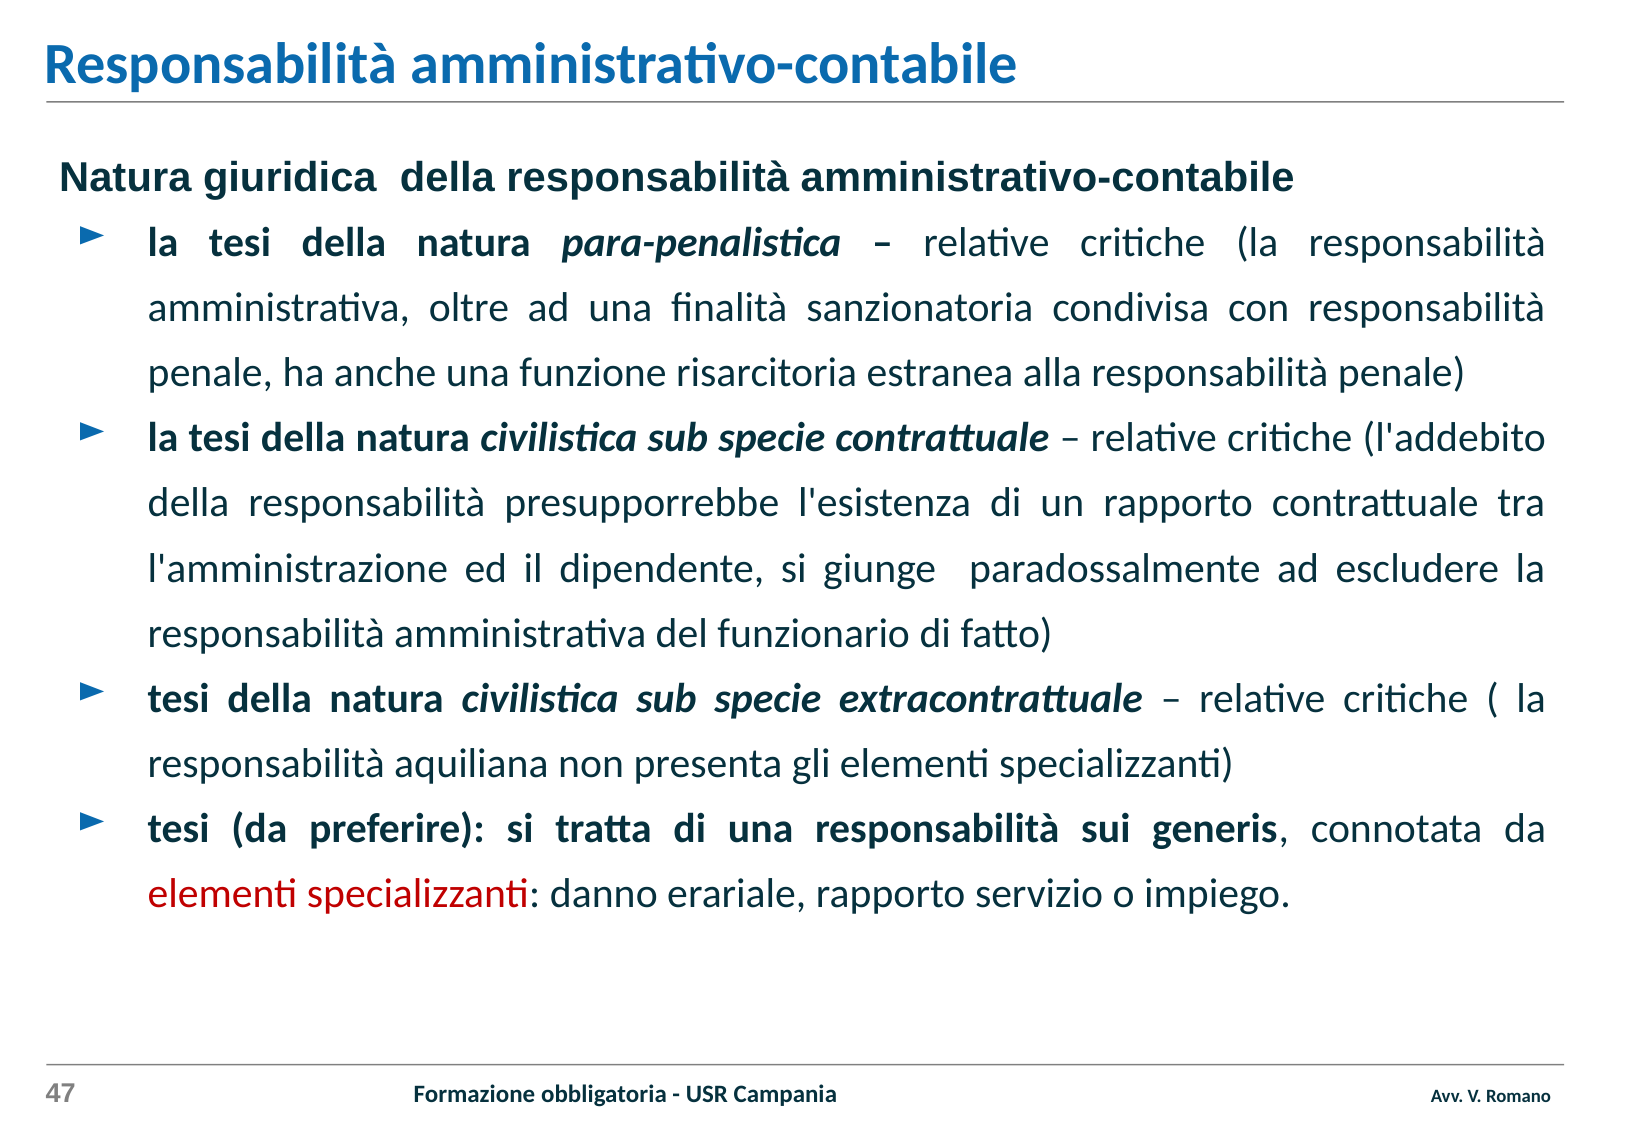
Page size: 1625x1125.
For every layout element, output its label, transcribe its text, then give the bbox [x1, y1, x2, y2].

text_box Responsabilità amministrativo-contabile [44, 24, 1561, 91]
text_box Natura giuridica della responsabilità amministrativo-contabile la tesi della natura para-penalistica – relative critiche (la responsabilità amministrativa, oltre ad una finalità sanzionatoria condivisa con responsabilità penale, ha anche una funzione risarcitoria estranea alla responsabilità penale) la tesi della natura civilistica sub specie contrattuale – relative critiche (l'addebito della responsabilità presupporrebbe l'esistenza di un rapporto contrattuale tra l'amministrazione ed il dipendente, si giunge paradossalmente ad escludere la responsabilità amministrativa del funzionario di fatto) tesi della natura civilistica sub specie extracontrattuale – relative critiche ( la responsabilità aquiliana non presenta gli elementi specializzanti) tesi (da preferire): si tratta di una responsabilità sui generis, connotata da elementi specializzanti: danno erariale, rapporto servizio o impiego. [44, 127, 1561, 994]
